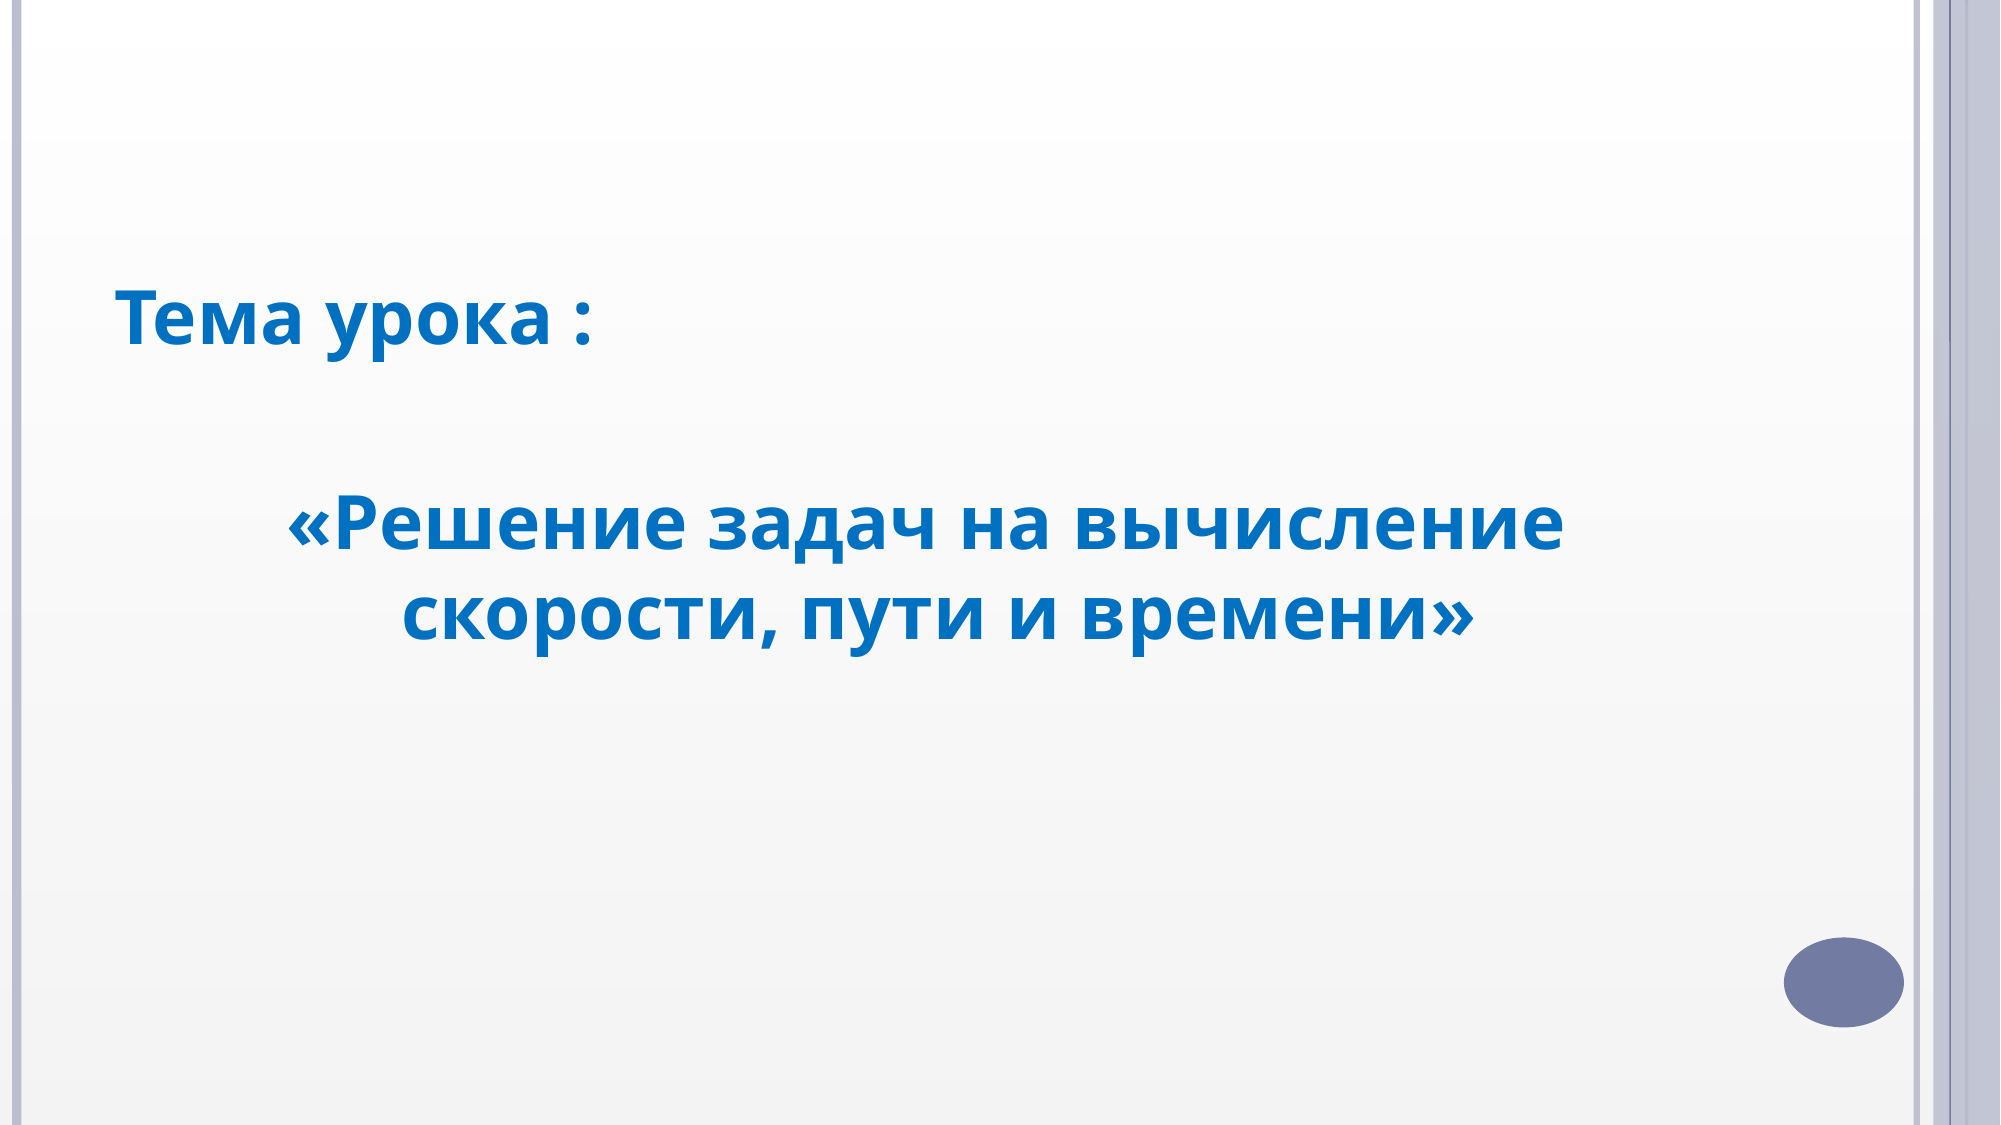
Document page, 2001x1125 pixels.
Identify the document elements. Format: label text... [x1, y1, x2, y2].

list Тема урока : «Решение задач на вычисление скорости, пути и времени» [99, 262, 1734, 1062]
